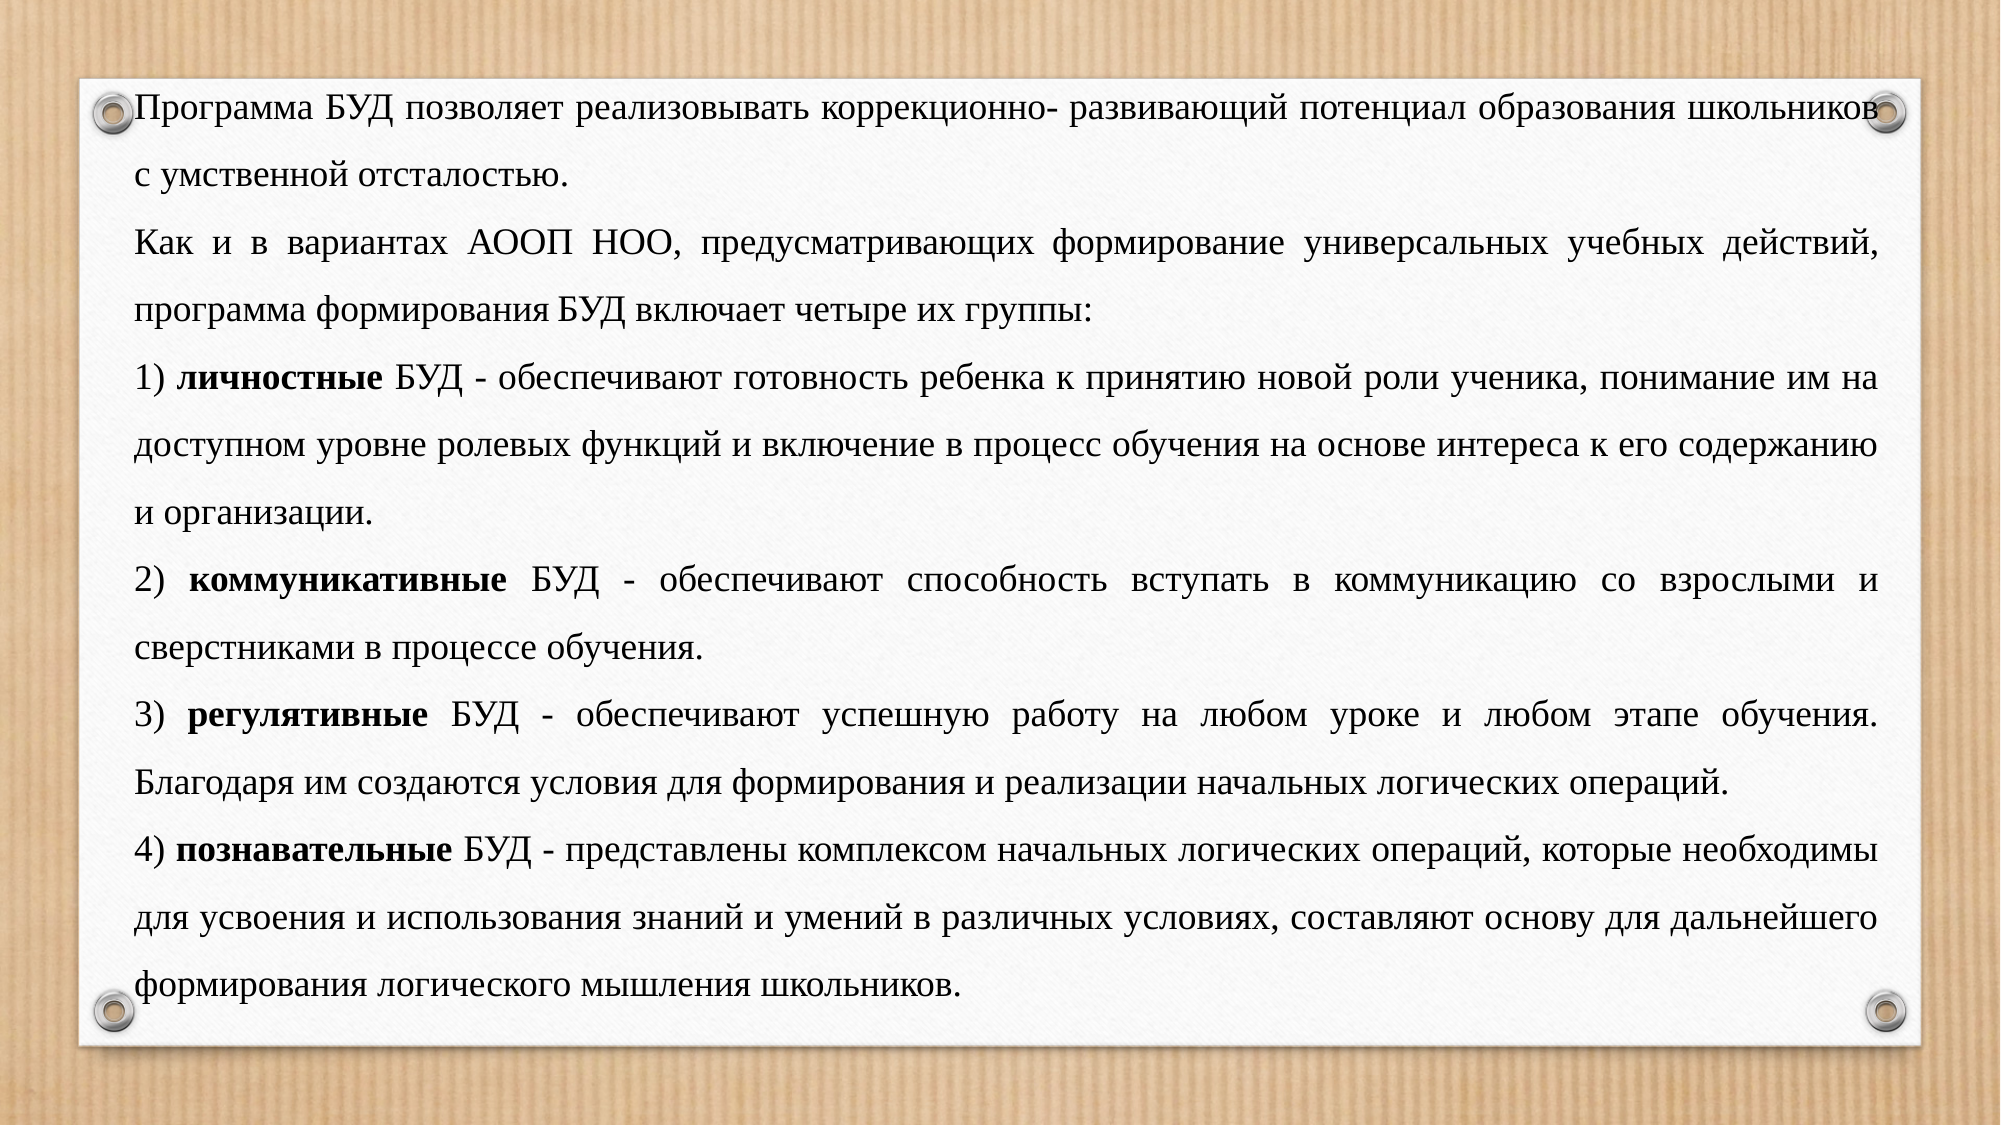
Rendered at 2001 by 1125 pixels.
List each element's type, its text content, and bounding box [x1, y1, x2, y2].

text_box Программа БУД позволяет реализовывать коррекционно- развивающий потенциал образования школьников с умственной отсталостью. Как и в вариантах АООП НОО, предусматривающих формирование универсальных учебных действий, программа формирования БУД включает четыре их группы: 1) личностные БУД - обеспечивают готовность ребенка к принятию новой роли ученика, понимание им на доступном уровне ролевых функций и включение в процесс обучения на основе интереса к его содержанию и организации. 2) коммуникативные БУД - обеспечивают способность вступать в коммуникацию со взрослыми и сверстниками в процессе обучения. 3) регулятивные БУД - обеспечивают успешную работу на любом уроке и любом этапе обучения. Благодаря им создаются условия для формирования и реализации начальных логических операций. 4) познавательные БУД - представлены комплексом начальных логических операций, которые необходимы для усвоения и использования знаний и умений в различных условиях, составляют основу для дальнейшего формирования логического мышления школьников. [119, 0, 1895, 1012]
picture [0, 0, 2001, 1125]
